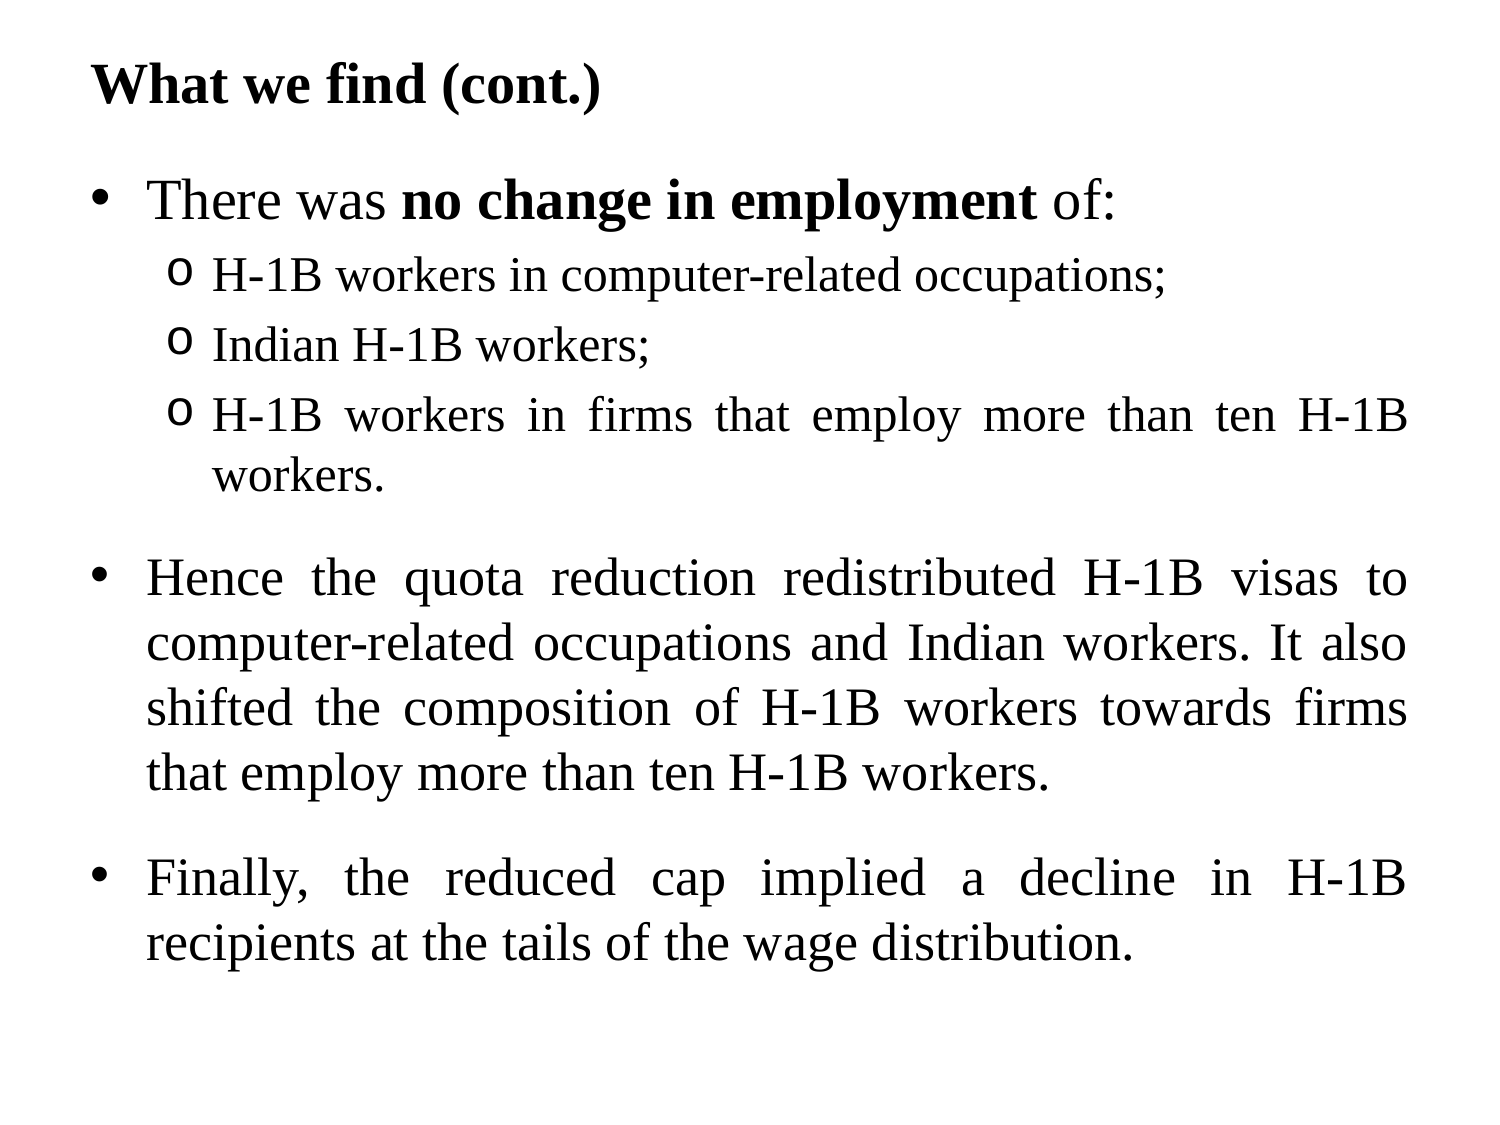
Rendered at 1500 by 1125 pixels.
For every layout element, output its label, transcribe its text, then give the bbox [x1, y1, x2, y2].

list What we find (cont.) There was no change in employment of: H-1B workers in computer-related occupations; Indian H-1B workers; H-1B workers in firms that employ more than ten H-1B workers. Hence the quota reduction redistributed H-1B visas to computer-related occupations and Indian workers. It also shifted the composition of H-1B workers towards firms that employ more than ten H-1B workers. Finally, the reduced cap implied a decline in H-1B recipients at the tails of the wage distribution. [75, 37, 1425, 1075]
